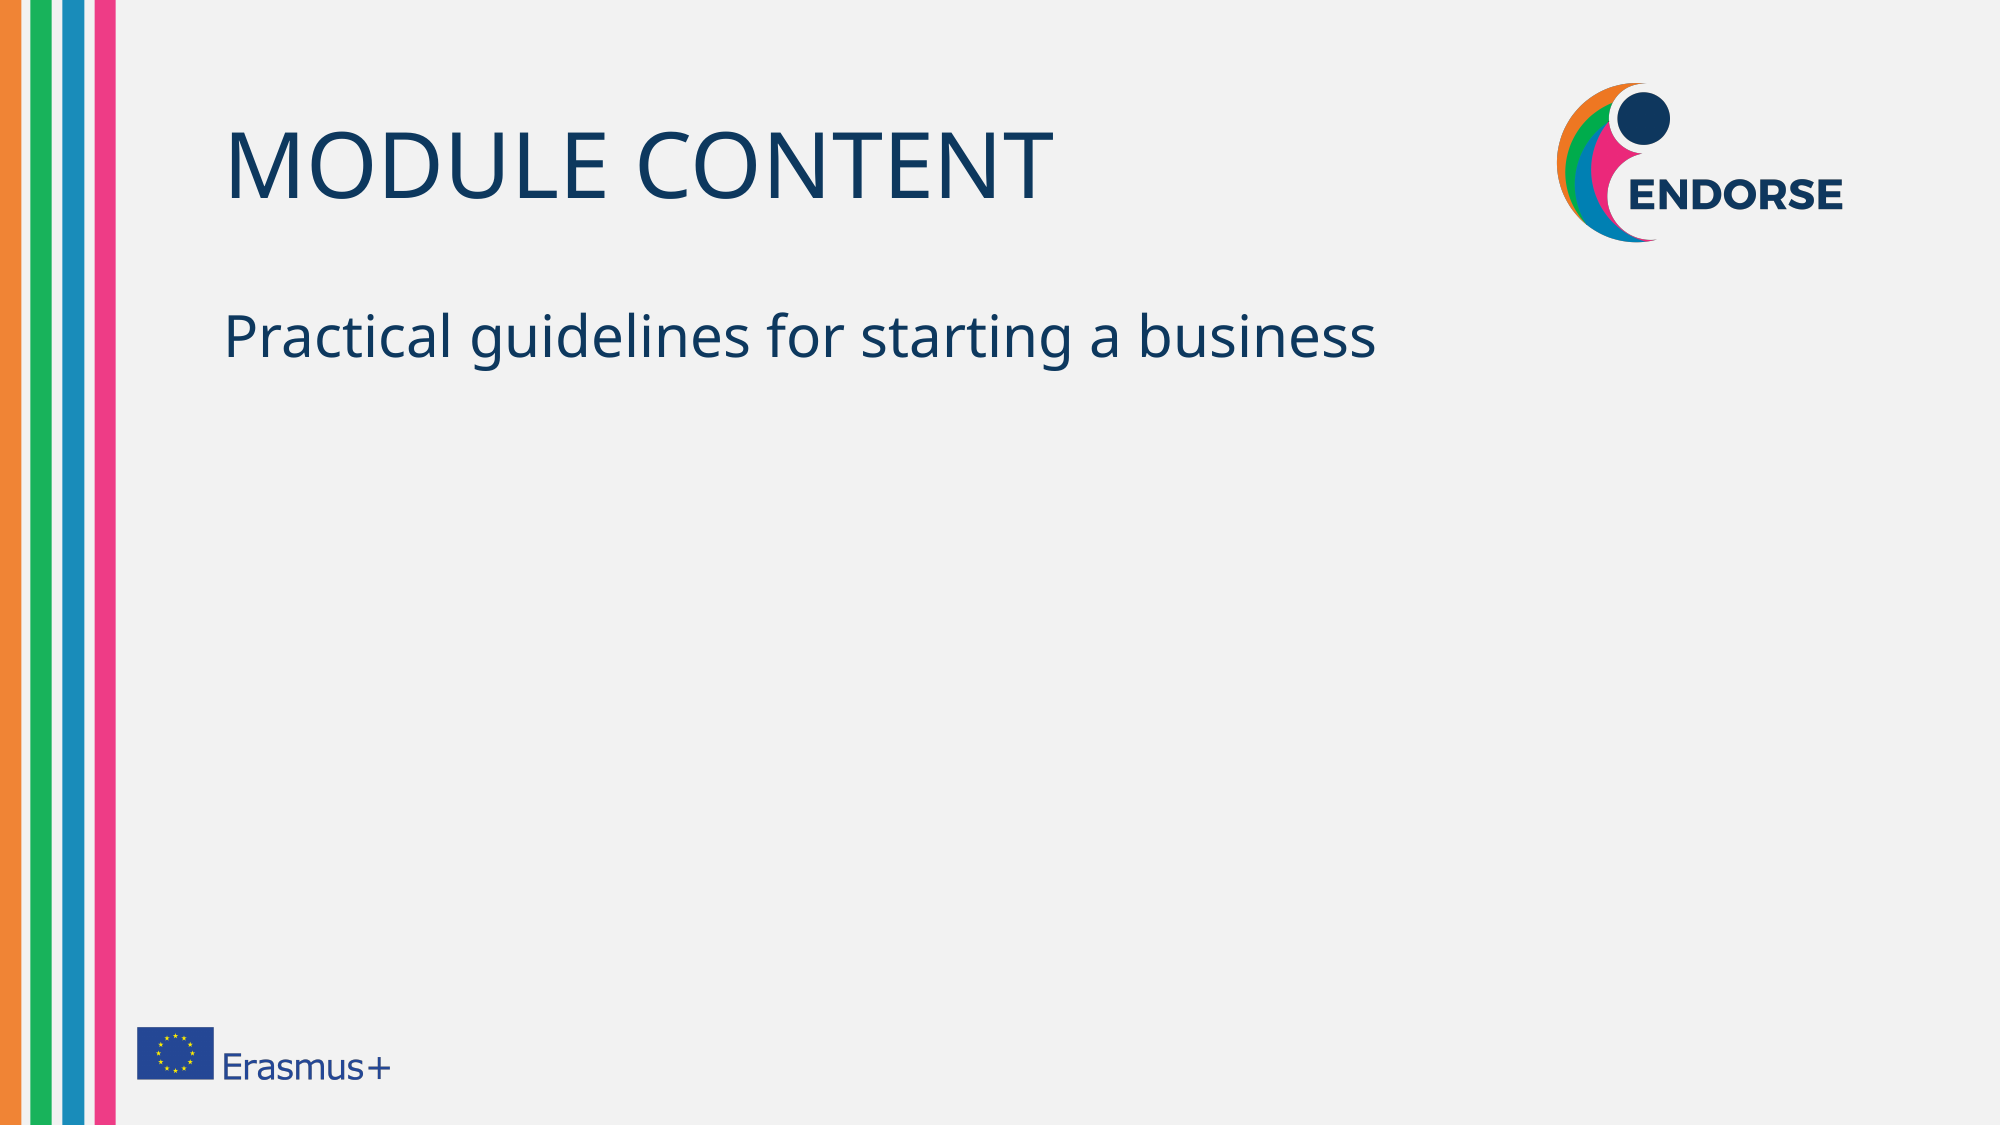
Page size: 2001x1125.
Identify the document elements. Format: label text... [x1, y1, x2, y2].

title MODULE CONTENT [208, 59, 1522, 278]
picture [1532, 59, 1863, 266]
picture [137, 1027, 390, 1080]
list Practical guidelines for starting a business [208, 299, 1863, 1014]
